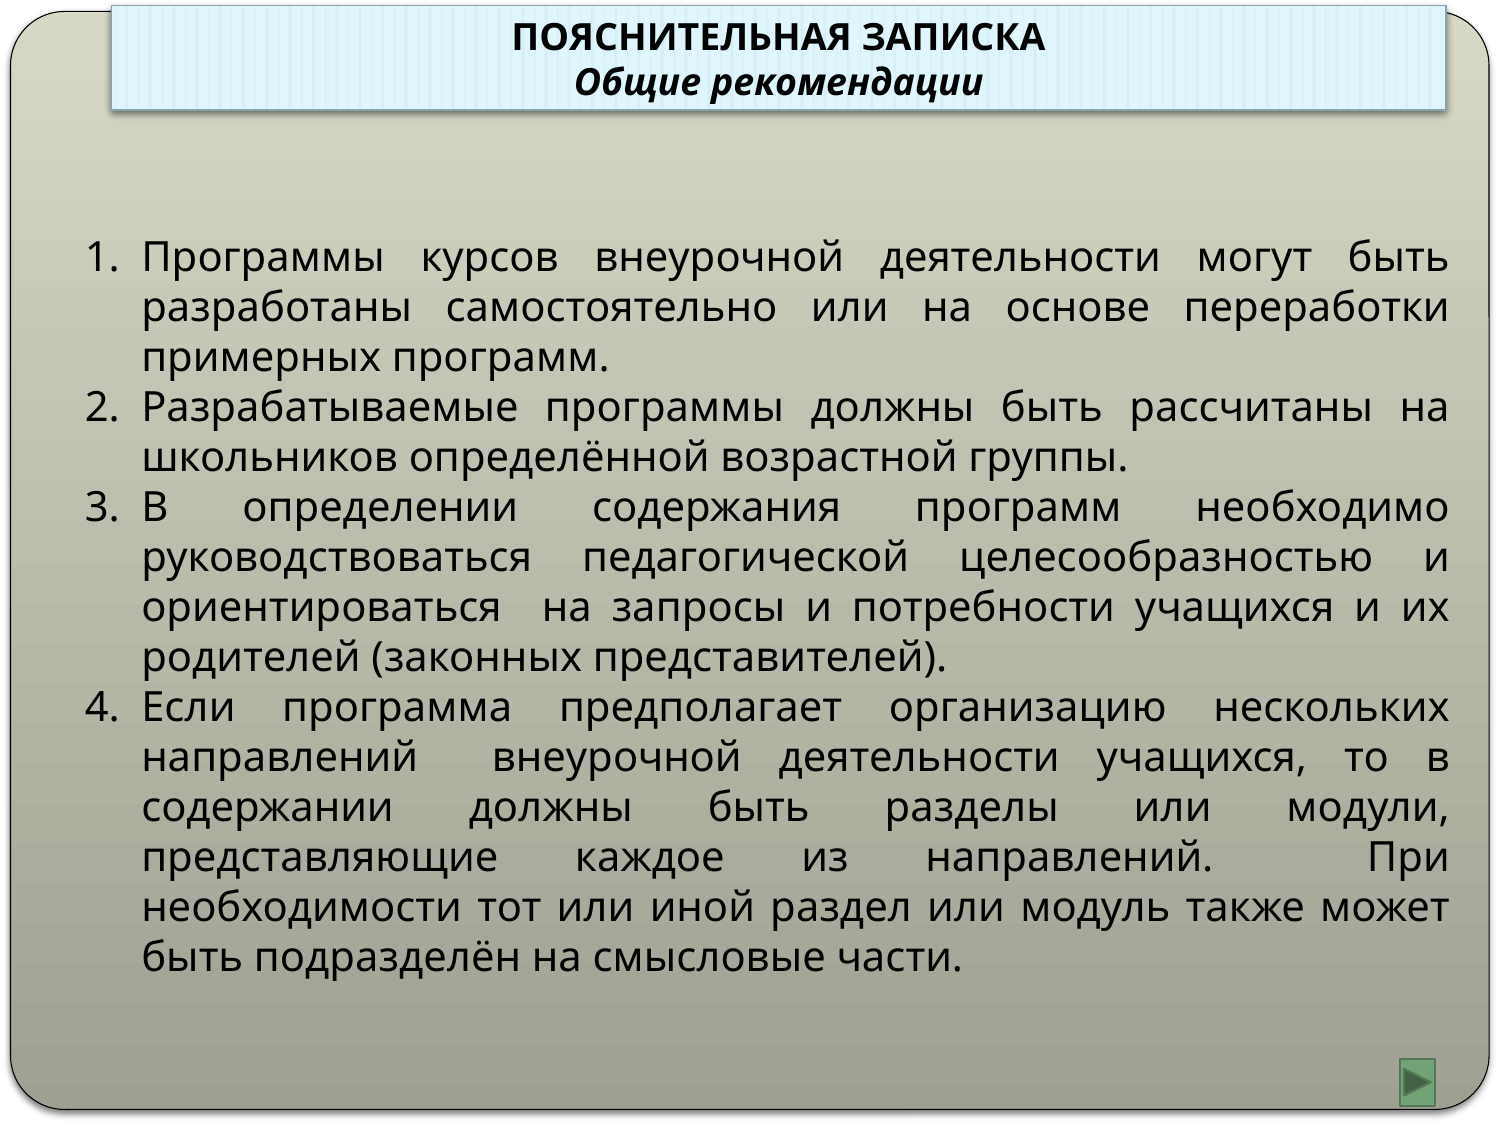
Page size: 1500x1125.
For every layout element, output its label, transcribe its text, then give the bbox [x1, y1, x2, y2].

text_box Программы курсов внеурочной деятельности могут быть разработаны самостоятельно или на основе переработки примерных программ. Разрабатываемые программы должны быть рассчитаны на школьников определённой возрастной группы. В определении содержания программ необходимо руководствоваться педагогической целесообразностью и ориентироваться на запросы и потребности учащихся и их родителей (законных представителей). Если программа предполагает организацию нескольких направлений внеурочной деятельности учащихся, то в содержании должны быть разделы или модули, представляющие каждое из направлений. При необходимости тот или иной раздел или модуль также может быть подразделён на смысловые части. [70, 222, 1465, 1038]
text_box [1399, 1058, 1436, 1107]
text_box ПОЯСНИТЕЛЬНАЯ ЗАПИСКА Общие рекомендации [111, 5, 1447, 111]
